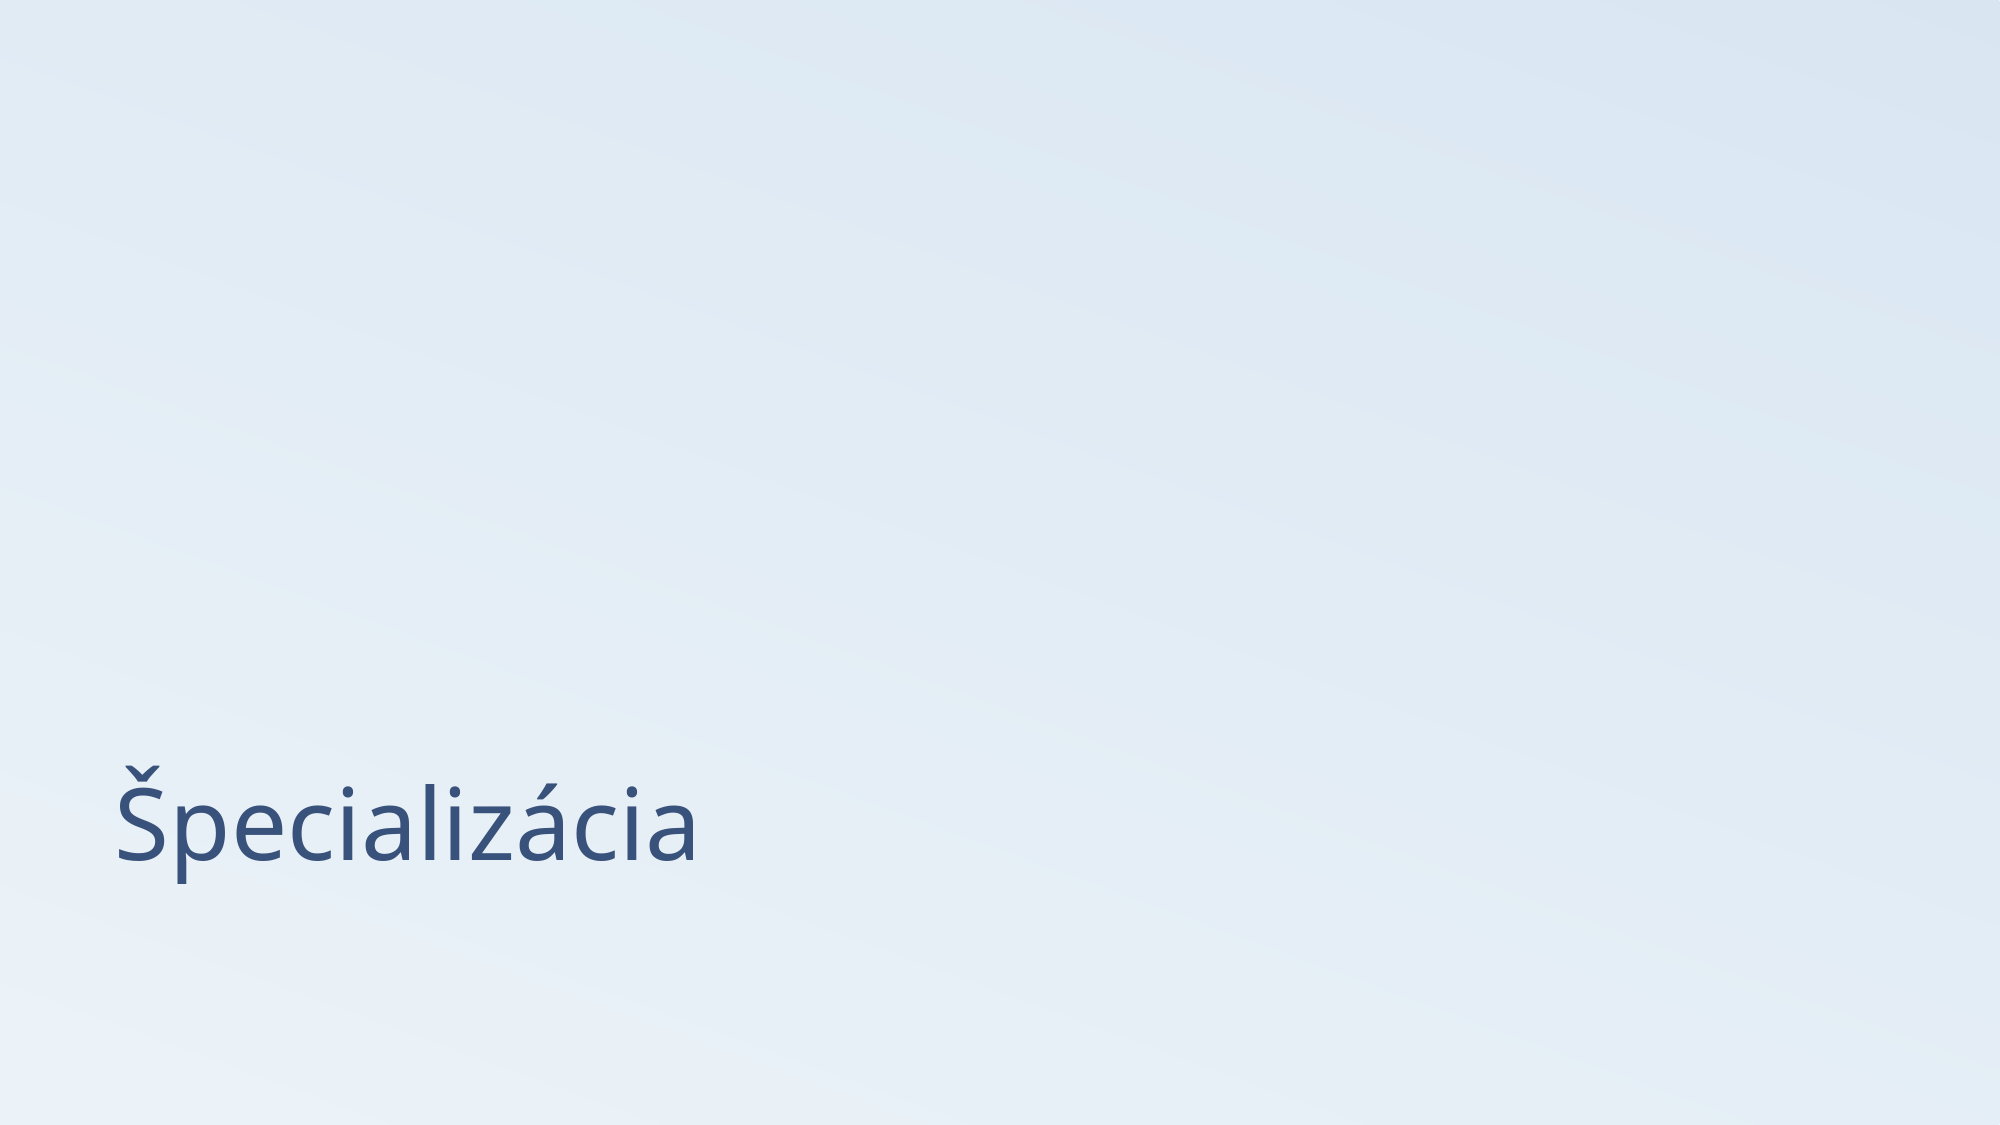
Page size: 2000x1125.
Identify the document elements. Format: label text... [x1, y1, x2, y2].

title Špecializácia [99, 425, 1450, 888]
